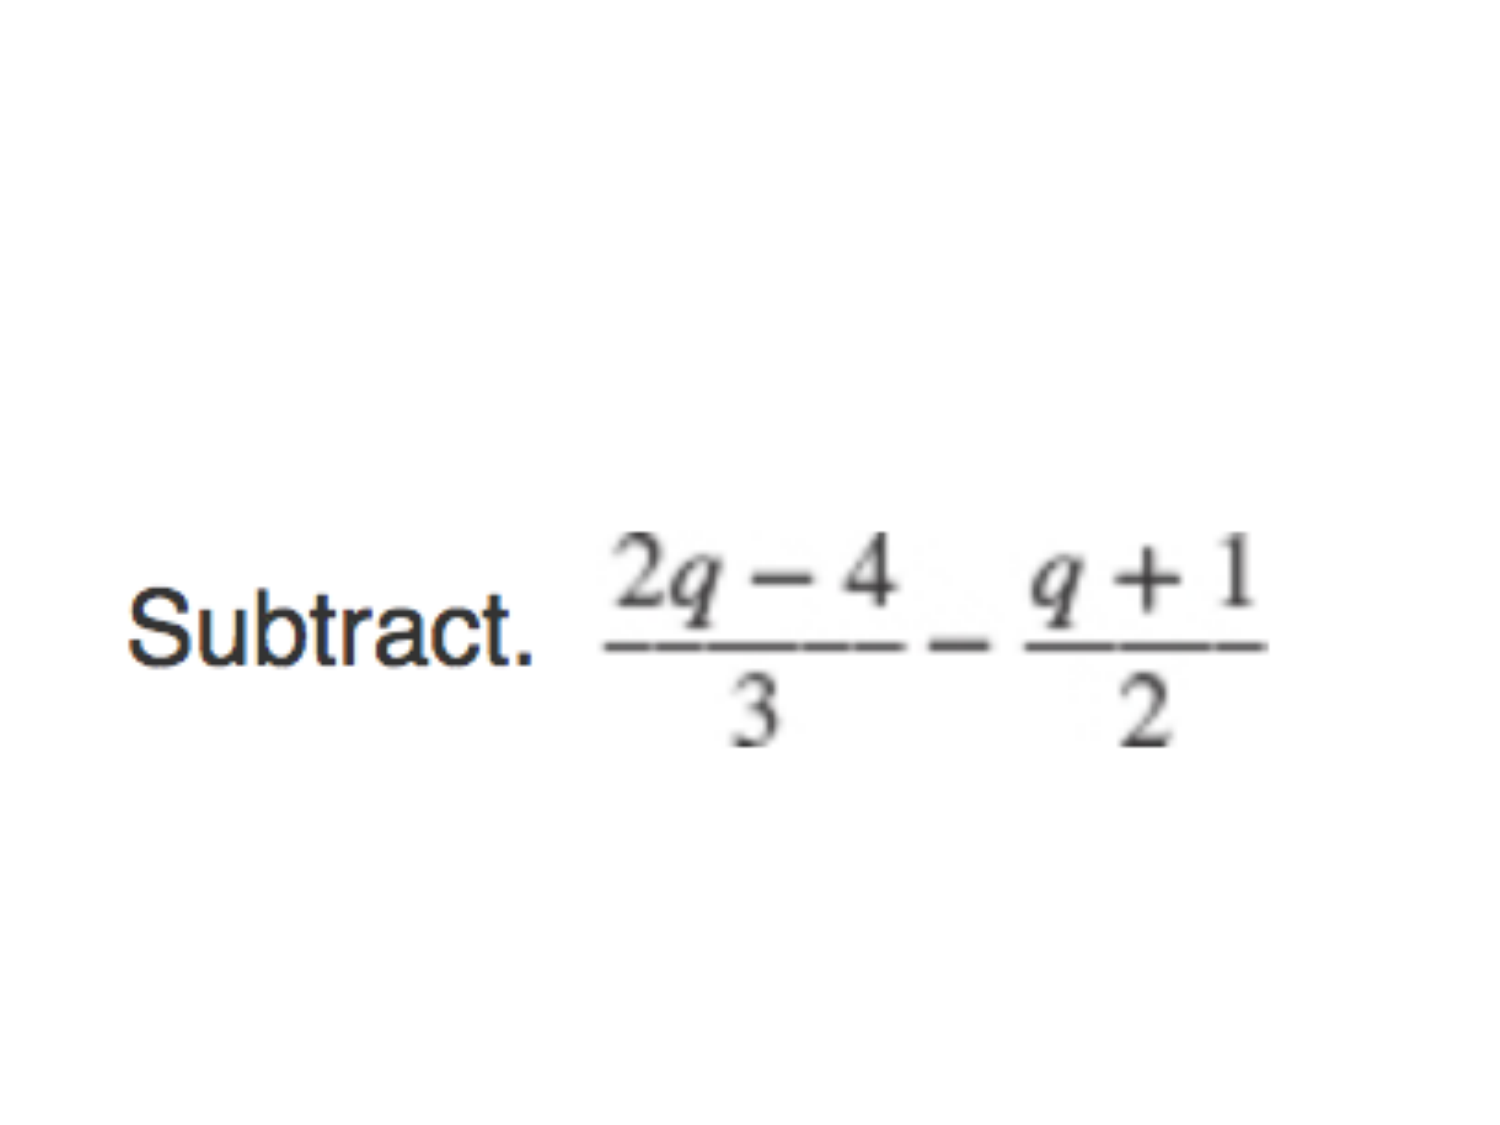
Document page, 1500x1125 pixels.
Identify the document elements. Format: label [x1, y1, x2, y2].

list [74, 262, 1426, 1006]
